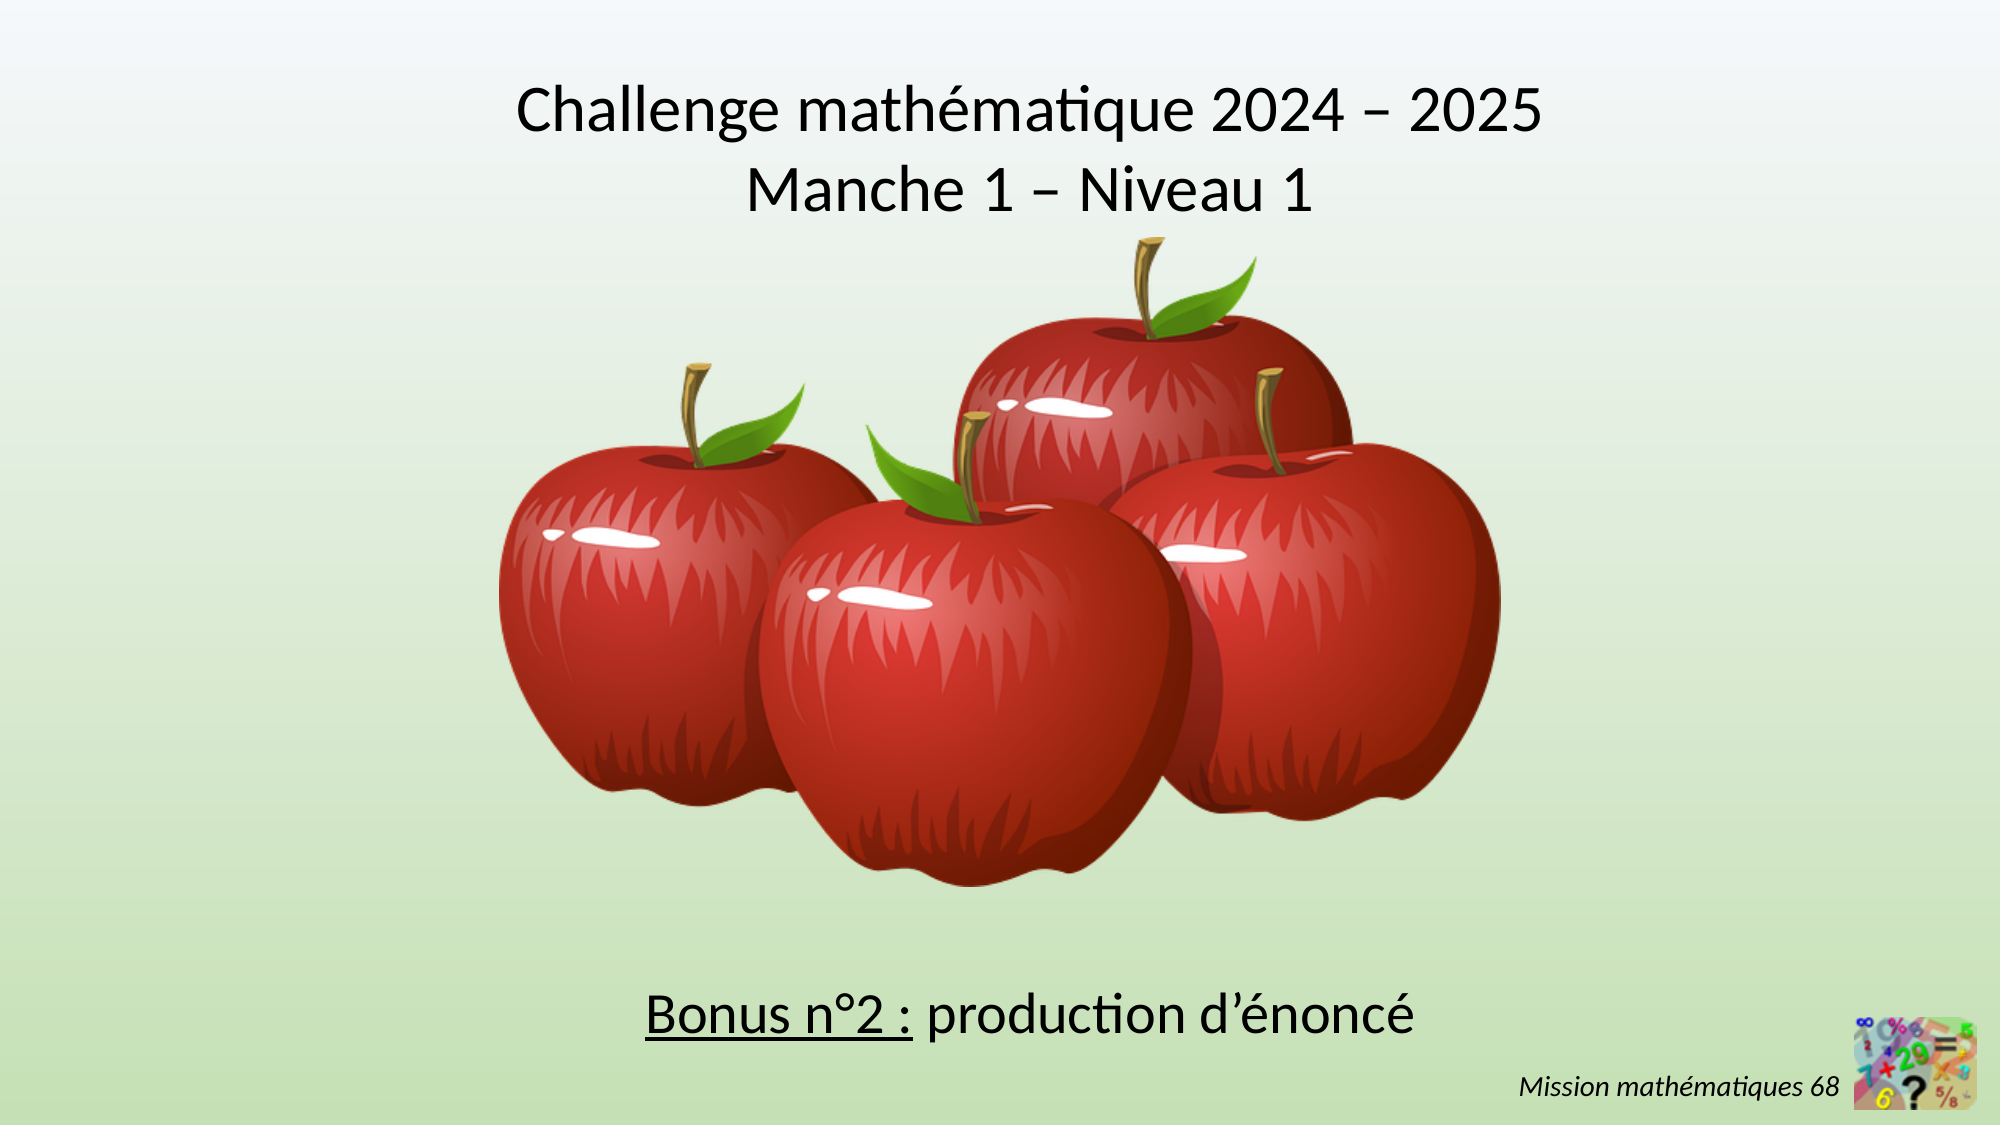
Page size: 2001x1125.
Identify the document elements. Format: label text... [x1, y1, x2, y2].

text_box Mission mathématiques 68 [1501, 1059, 1854, 1110]
picture [1854, 1017, 1977, 1110]
text_box Challenge mathématique 2024 – 2025 Manche 1 – Niveau 1 Bonus n°2 : production d’énoncé [84, 57, 1977, 1053]
picture [499, 237, 1501, 887]
